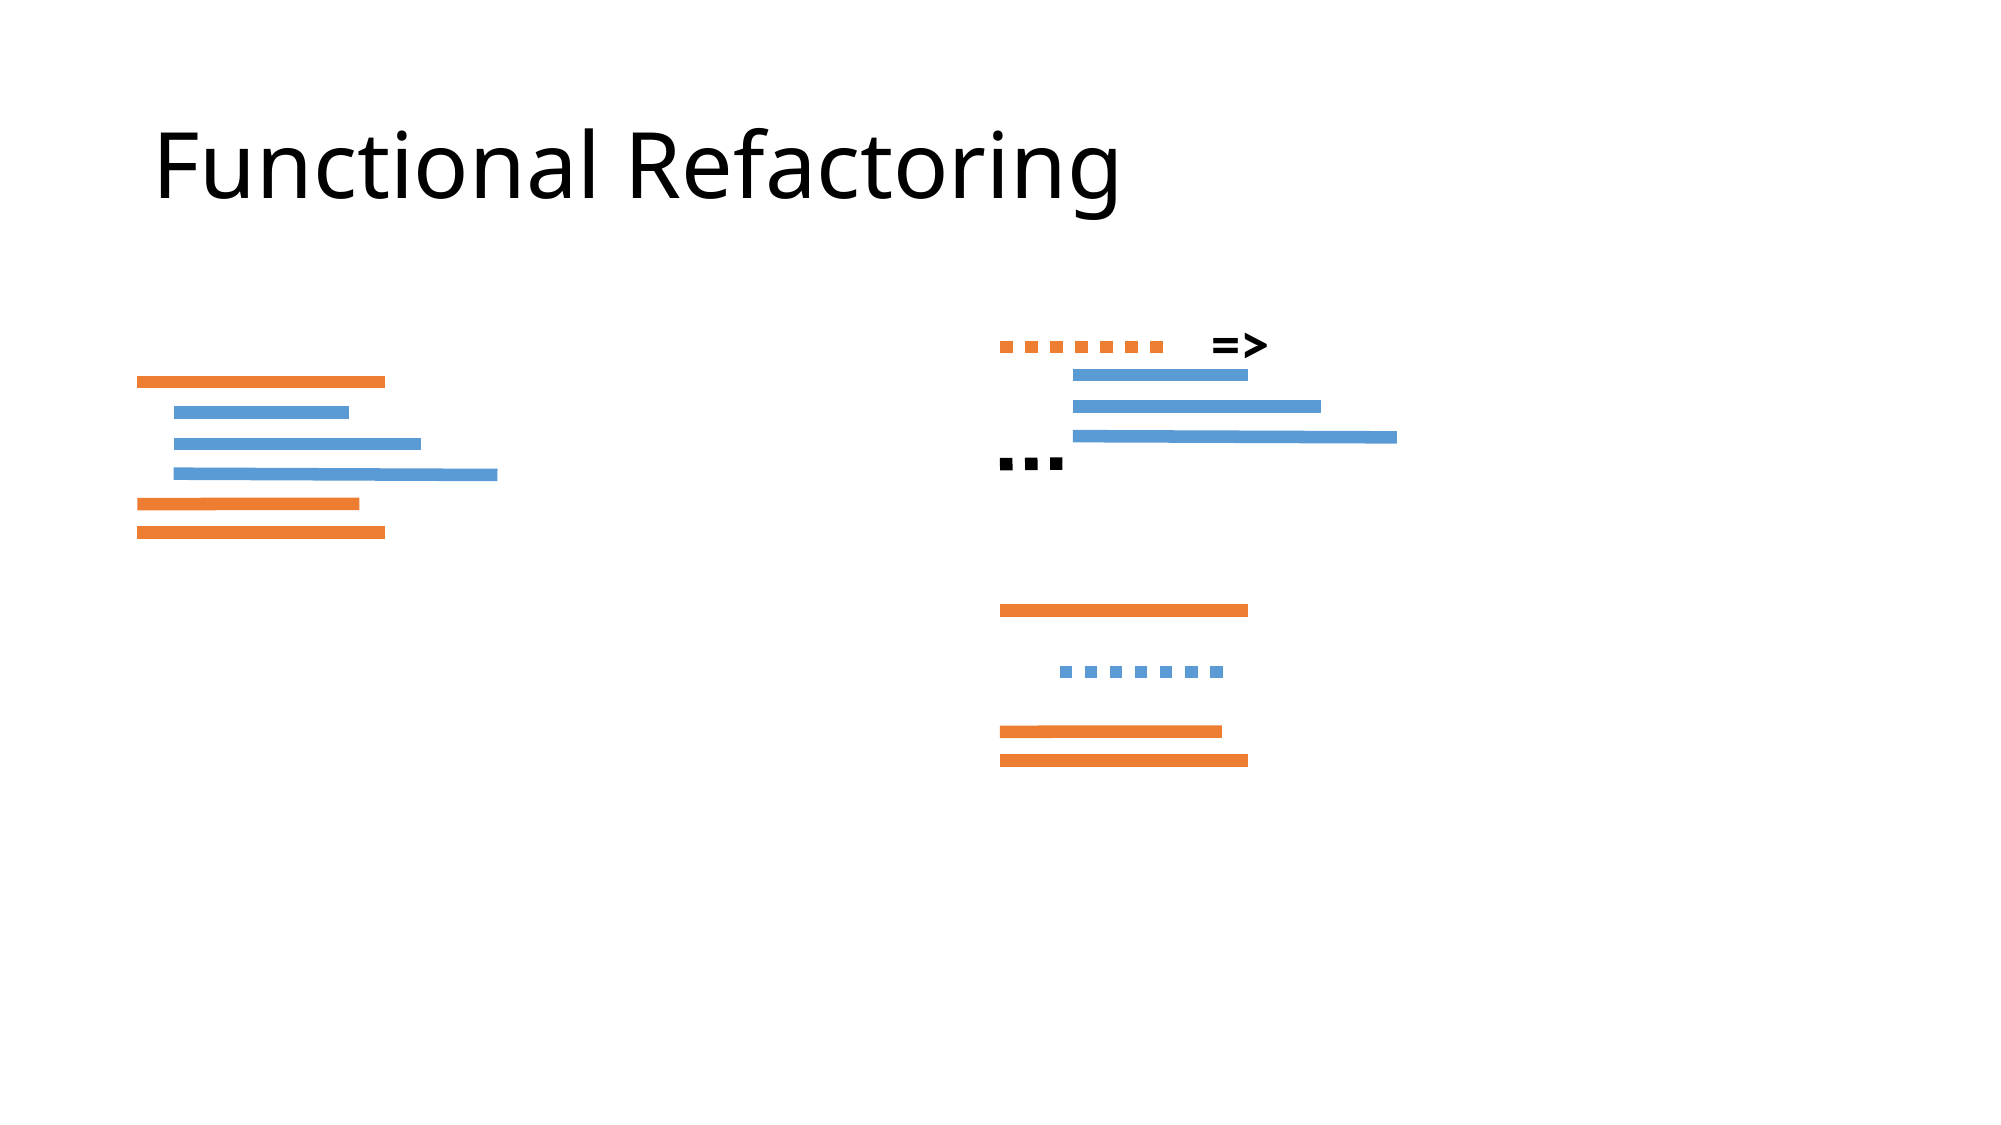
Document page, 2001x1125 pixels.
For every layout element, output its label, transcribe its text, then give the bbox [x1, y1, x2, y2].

text_box => [1196, 299, 1375, 384]
title Functional Refactoring [137, 59, 1863, 278]
